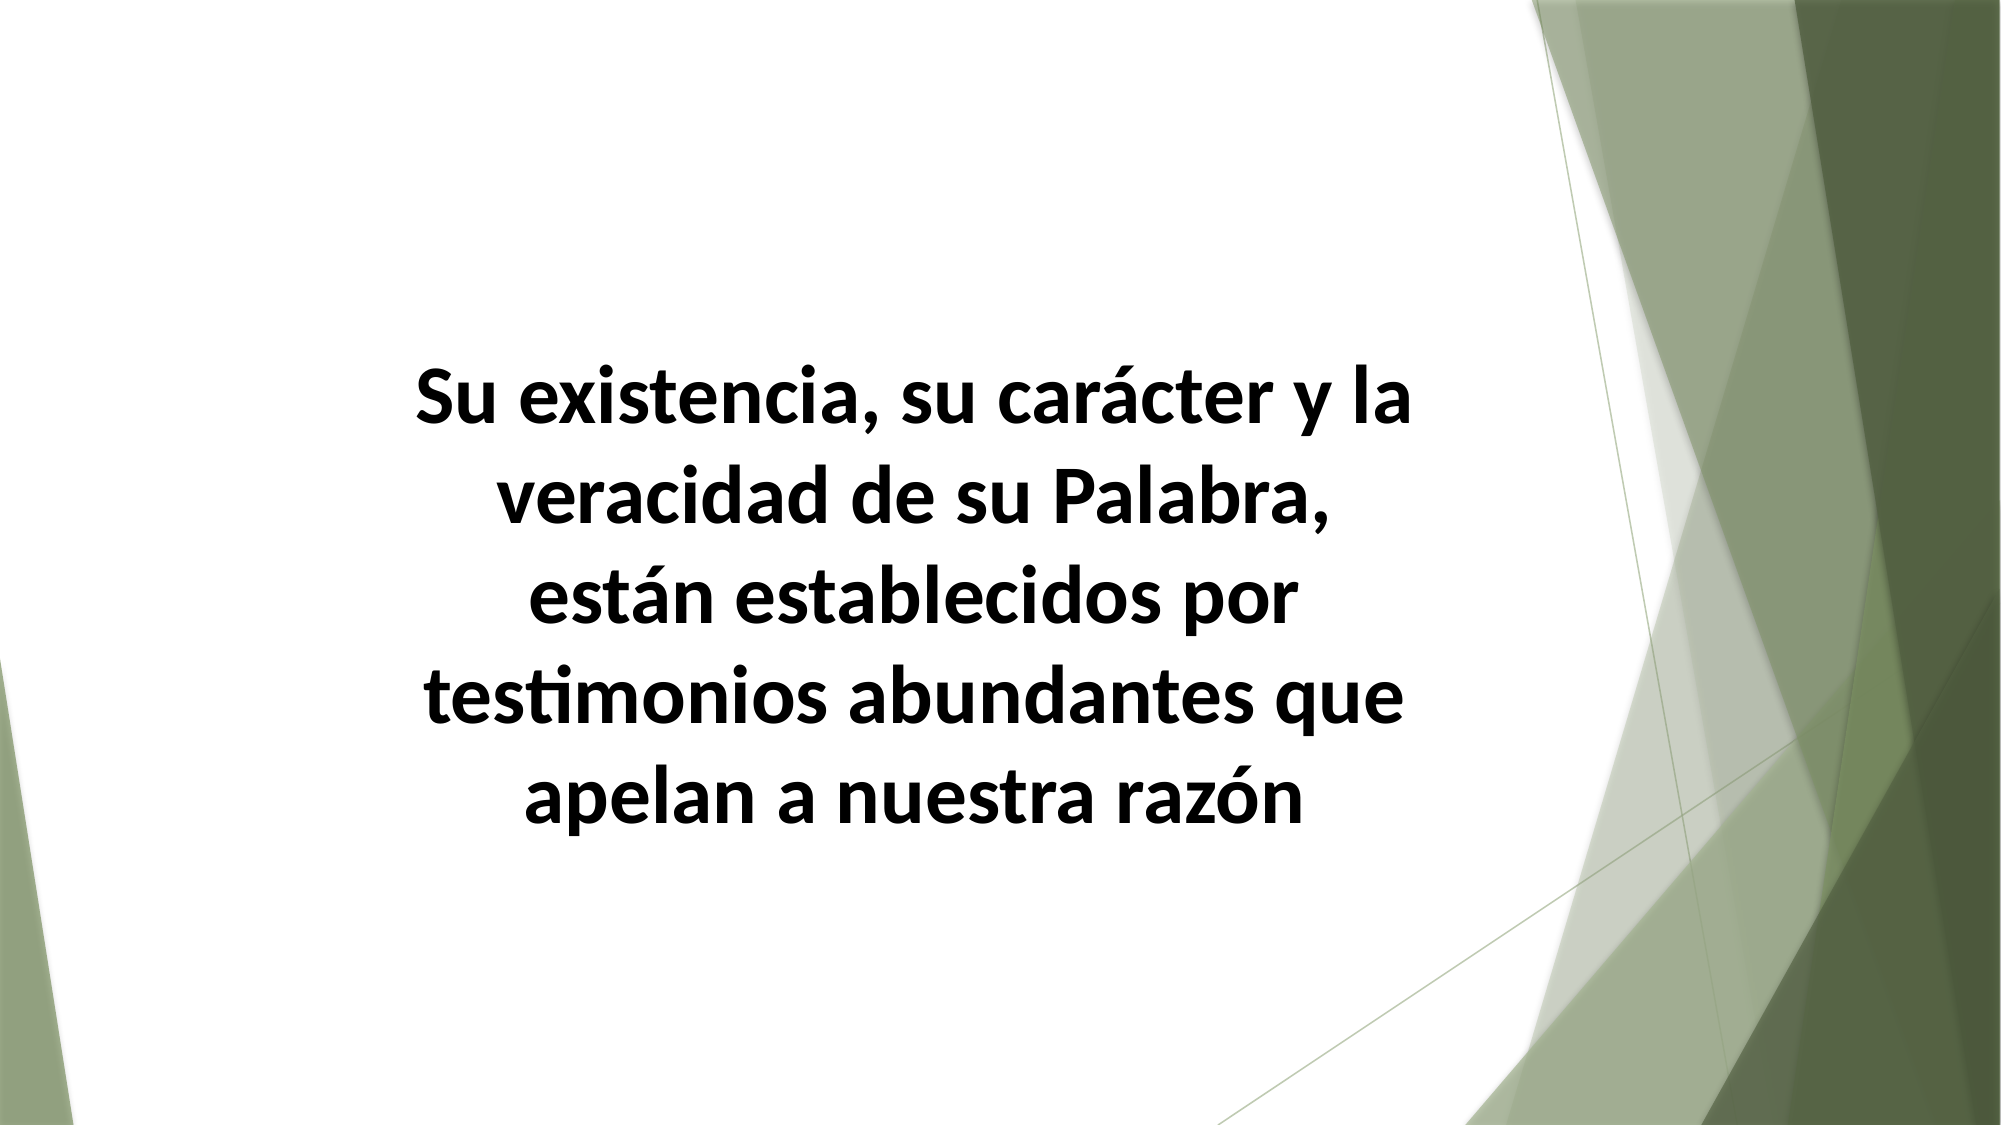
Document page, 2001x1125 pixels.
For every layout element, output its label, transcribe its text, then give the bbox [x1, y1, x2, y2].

text_box Su existencia, su carácter y la veracidad de su Palabra, están establecidos por testimonios abundantes que apelan a nuestra razón [384, 332, 1446, 848]
